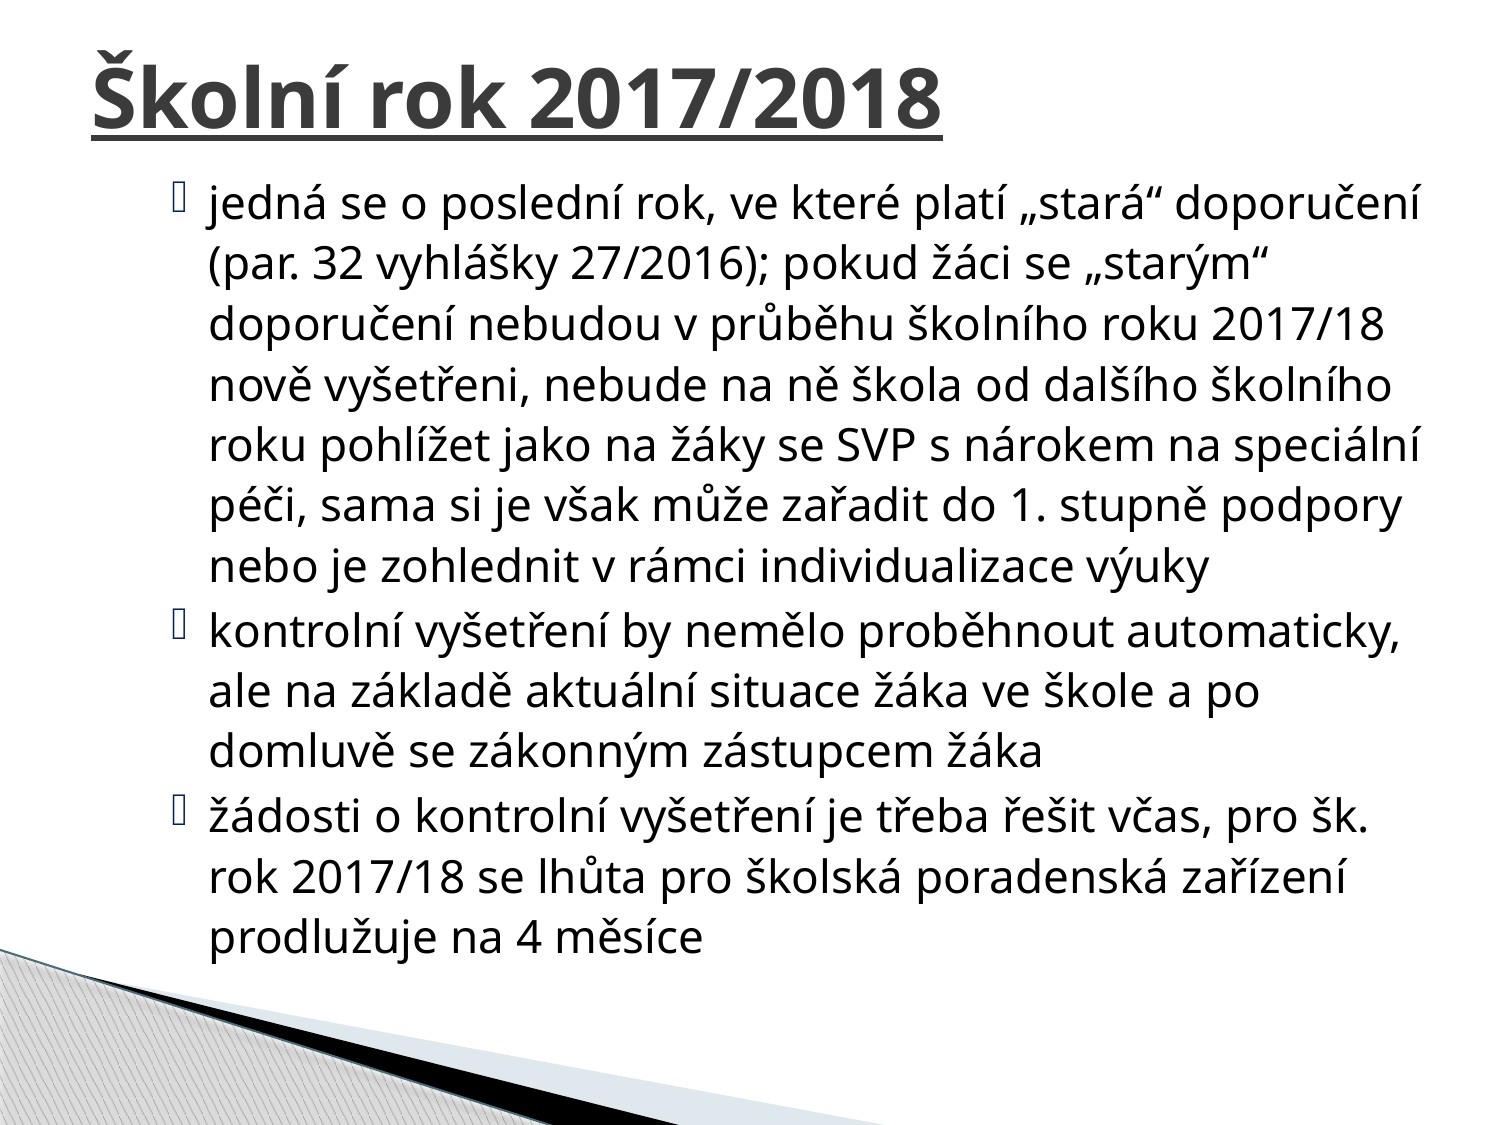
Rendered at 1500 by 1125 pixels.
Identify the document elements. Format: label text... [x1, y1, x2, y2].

list jedná se o poslední rok, ve které platí „stará“ doporučení (par. 32 vyhlášky 27/2016); pokud žáci se „starým“ doporučení nebudou v průběhu školního roku 2017/18 nově vyšetřeni, nebude na ně škola od dalšího školního roku pohlížet jako na žáky se SVP s nárokem na speciální péči, sama si je však může zařadit do 1. stupně podpory nebo je zohlednit v rámci individualizace výuky kontrolní vyšetření by nemělo proběhnout automaticky, ale na základě aktuální situace žáka ve škole a po domluvě se zákonným zástupcem žáka žádosti o kontrolní vyšetření je třeba řešit včas, pro šk. rok 2017/18 se lhůta pro školská poradenská zařízení prodlužuje na 4 měsíce [53, 160, 1447, 1024]
title Školní rok 2017/2018 [76, 30, 1427, 159]
